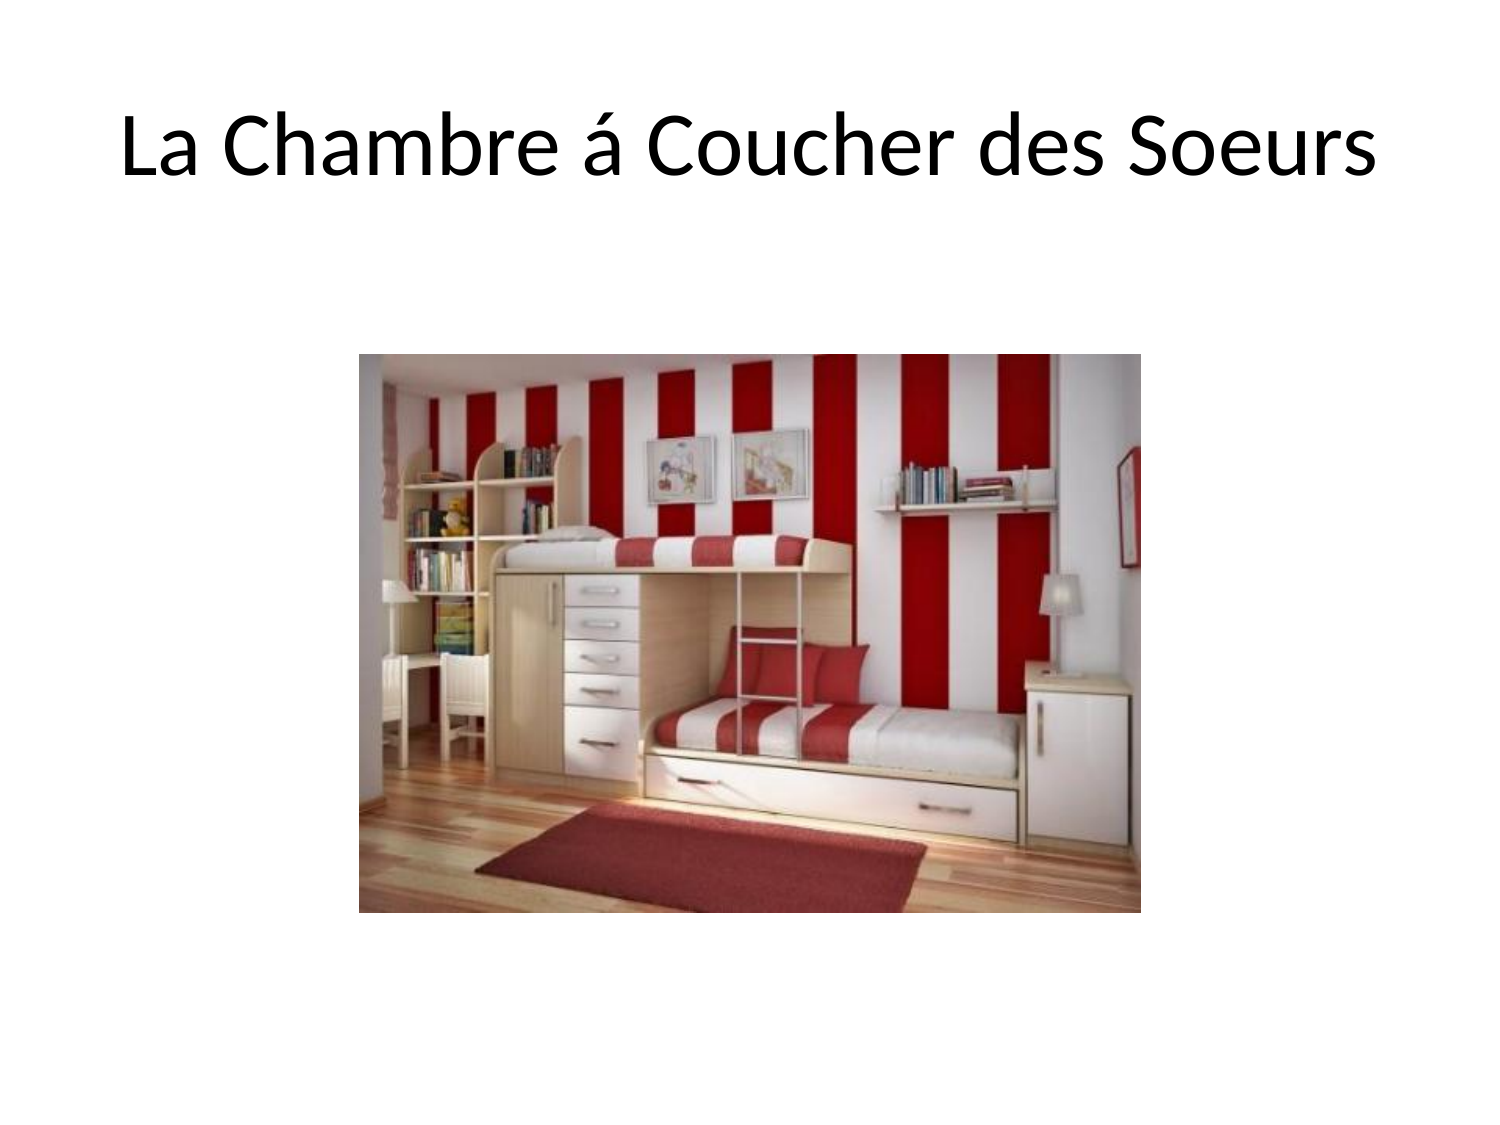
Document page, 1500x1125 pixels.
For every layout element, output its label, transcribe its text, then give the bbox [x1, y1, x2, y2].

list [359, 354, 1141, 913]
title La Chambre á Coucher des Soeurs [75, 45, 1425, 233]
